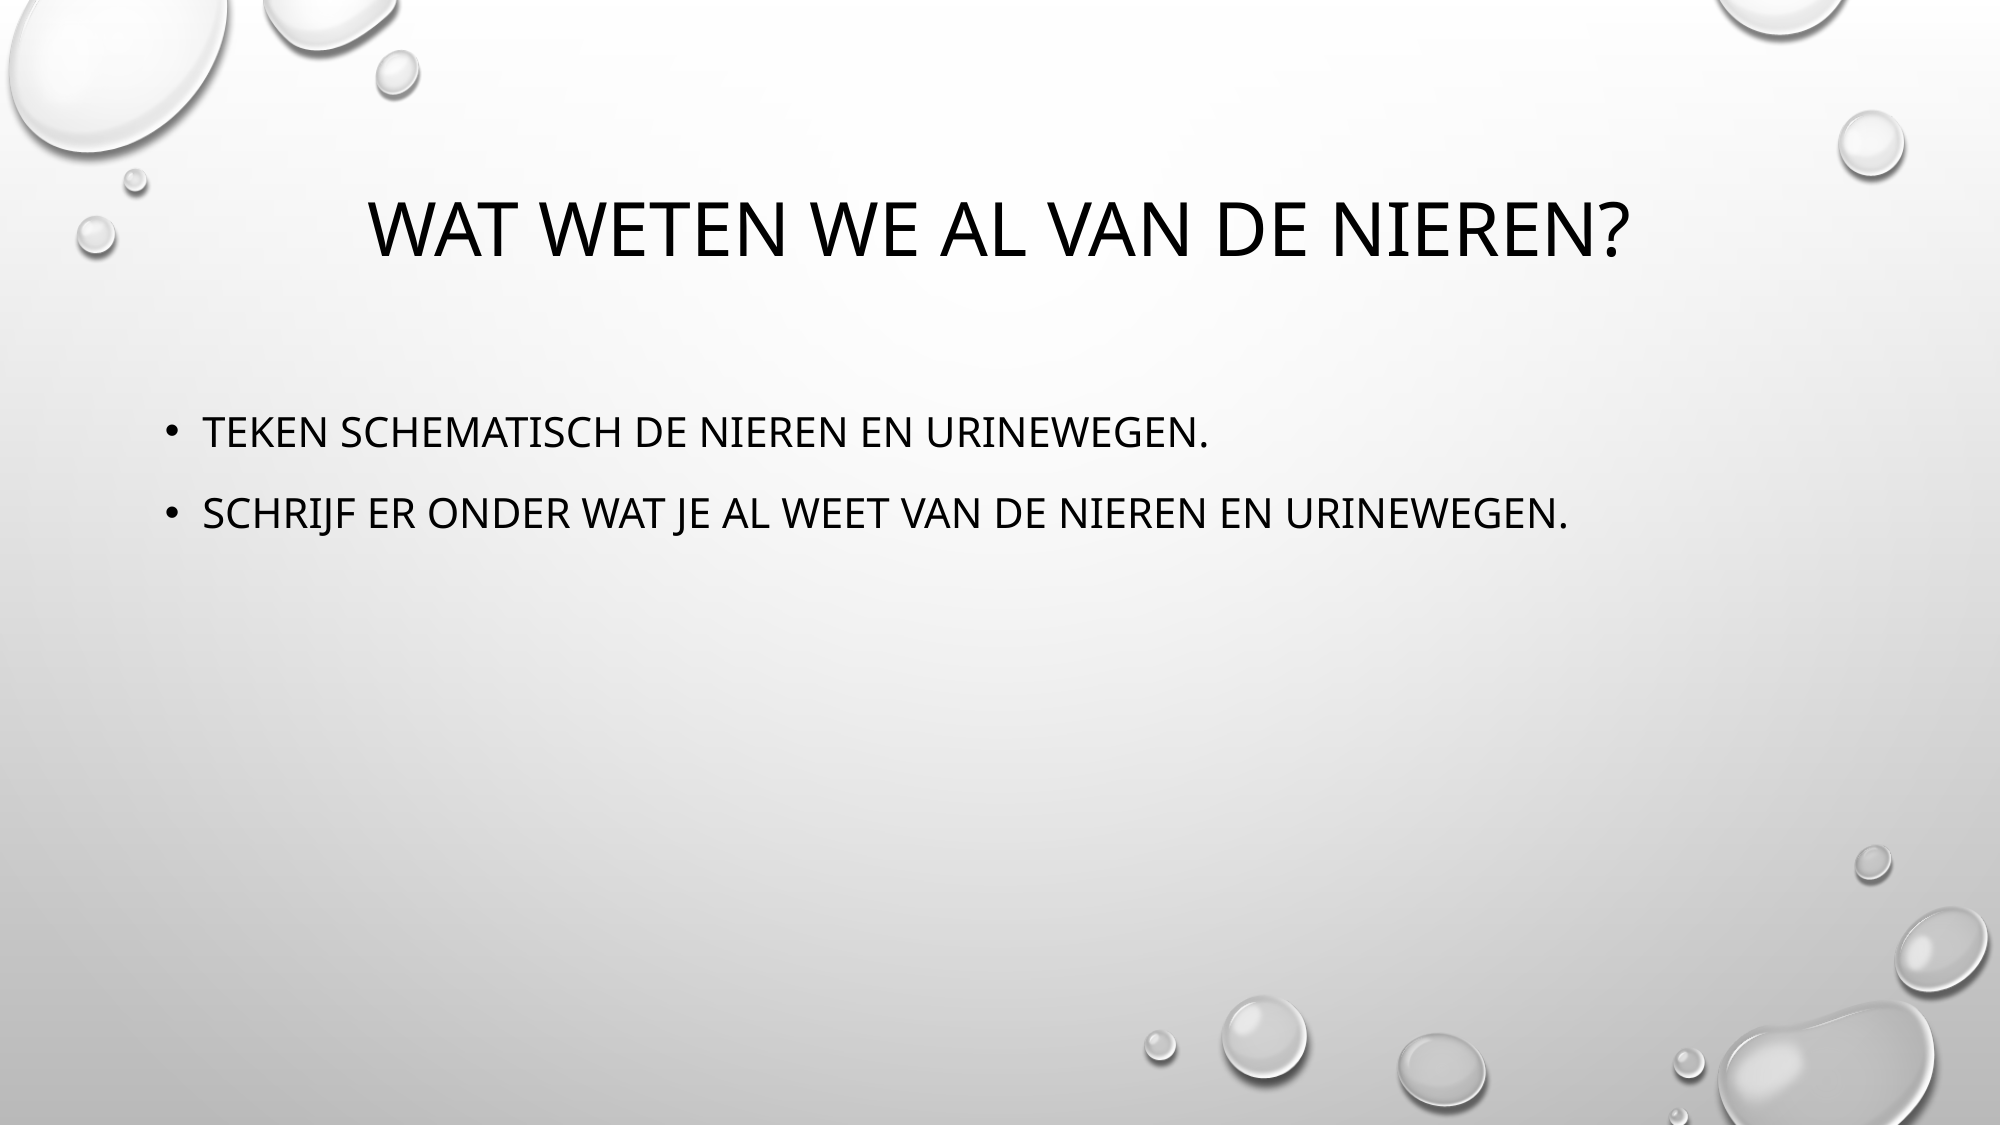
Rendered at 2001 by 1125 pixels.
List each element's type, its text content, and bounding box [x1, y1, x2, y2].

list Teken schematisch de nieren en urinewegen. Schrijf er onder wat je al weet van de nieren en urinewegen. [149, 388, 1850, 950]
picture [0, 0, 2000, 1125]
title Wat weten we al van de nieren? [149, 101, 1851, 364]
